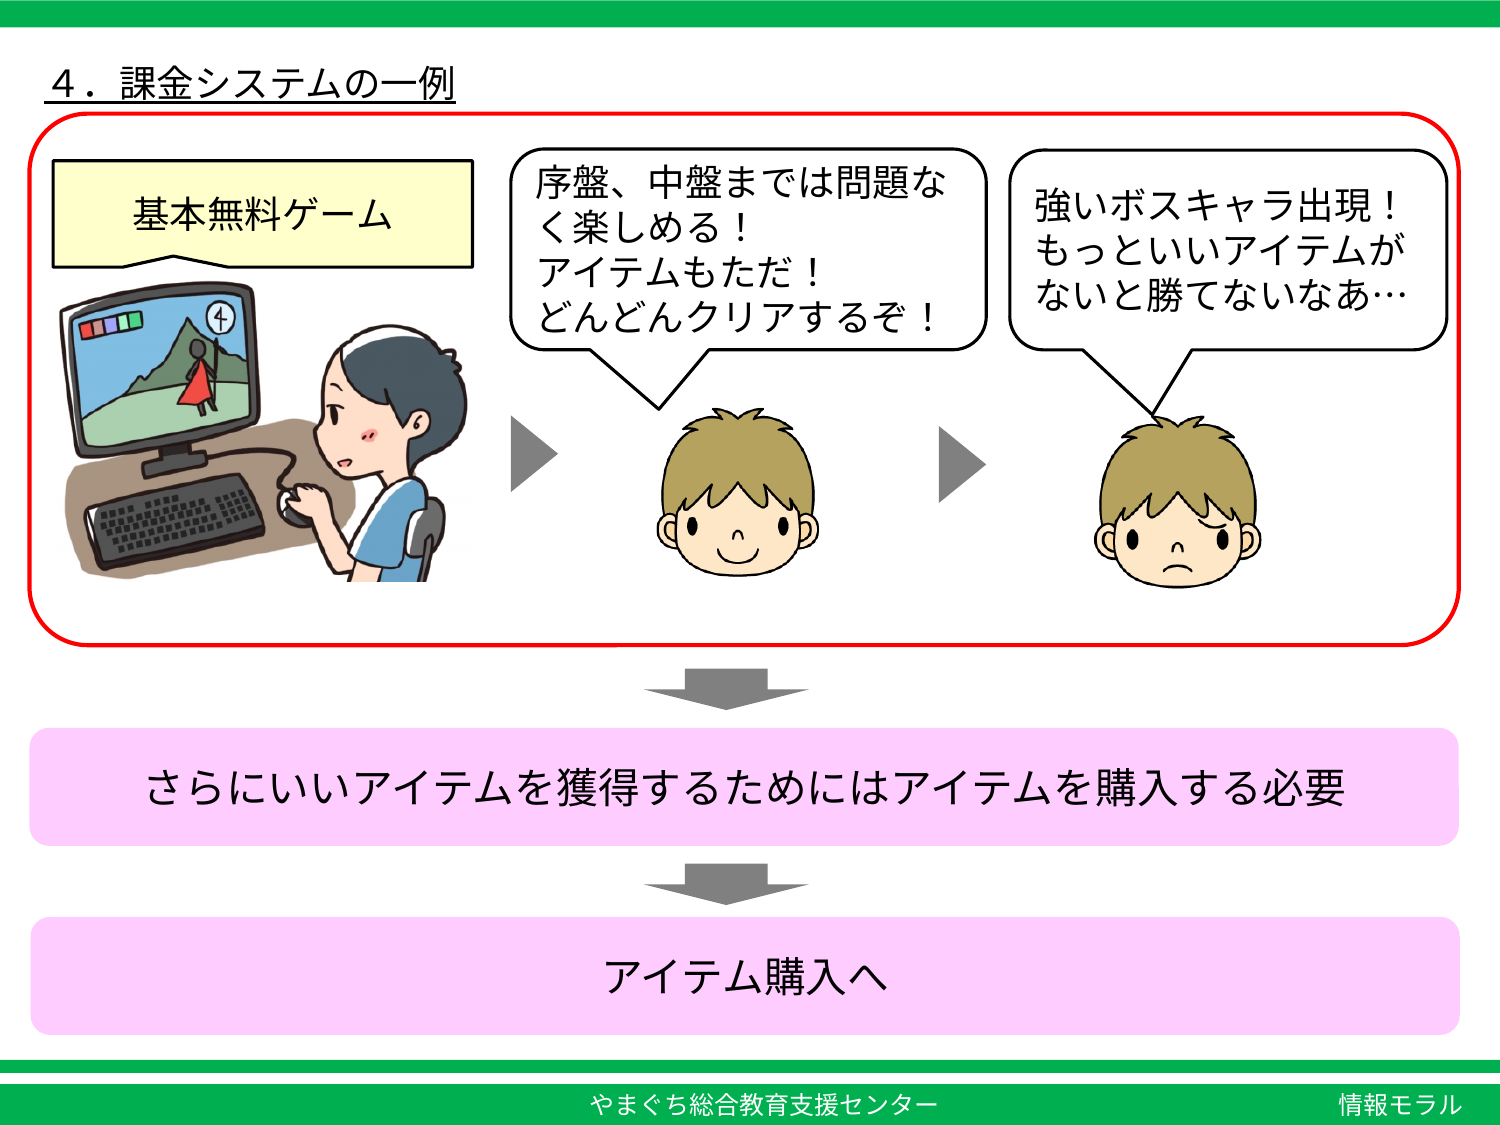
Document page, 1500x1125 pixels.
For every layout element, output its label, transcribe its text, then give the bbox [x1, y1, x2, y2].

text_box アイテム購入へ [28, 914, 1462, 1038]
text_box ４．課金システムの一例 [29, 52, 963, 113]
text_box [510, 148, 939, 610]
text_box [52, 160, 473, 582]
text_box さらにいいアイテムを獲得するためにはアイテムを購入する必要 [27, 725, 1461, 849]
text_box [27, 111, 1461, 648]
text_box [641, 666, 812, 713]
text_box [641, 861, 812, 908]
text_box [938, 149, 1448, 622]
